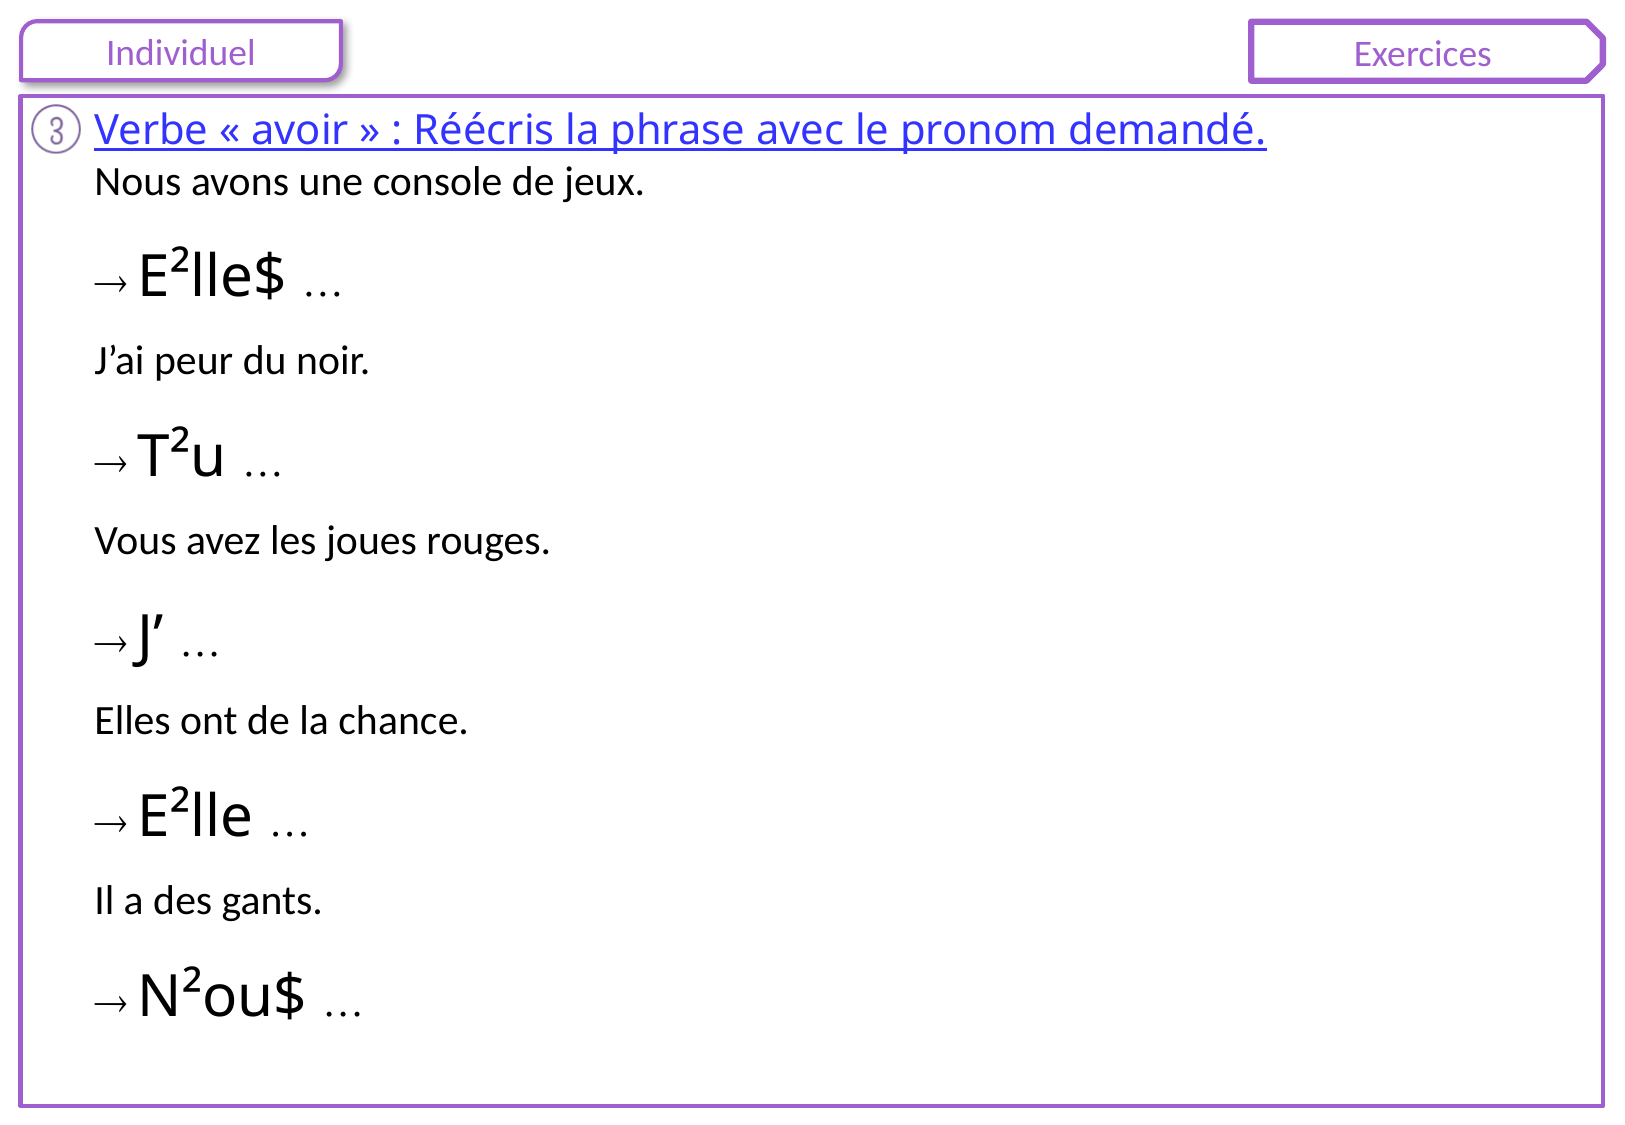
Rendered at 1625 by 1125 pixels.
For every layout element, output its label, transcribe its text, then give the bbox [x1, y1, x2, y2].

list Verbe « avoir » : Réécris la phrase avec le pronom demandé. Nous avons une console de jeux.  E²lle$ … J’ai peur du noir.  T²u … Vous avez les joues rouges.  J’ … Elles ont de la chance.  E²lle … Il a des gants.  N²ou$ … [18, 94, 1605, 1108]
picture [20, 95, 98, 193]
